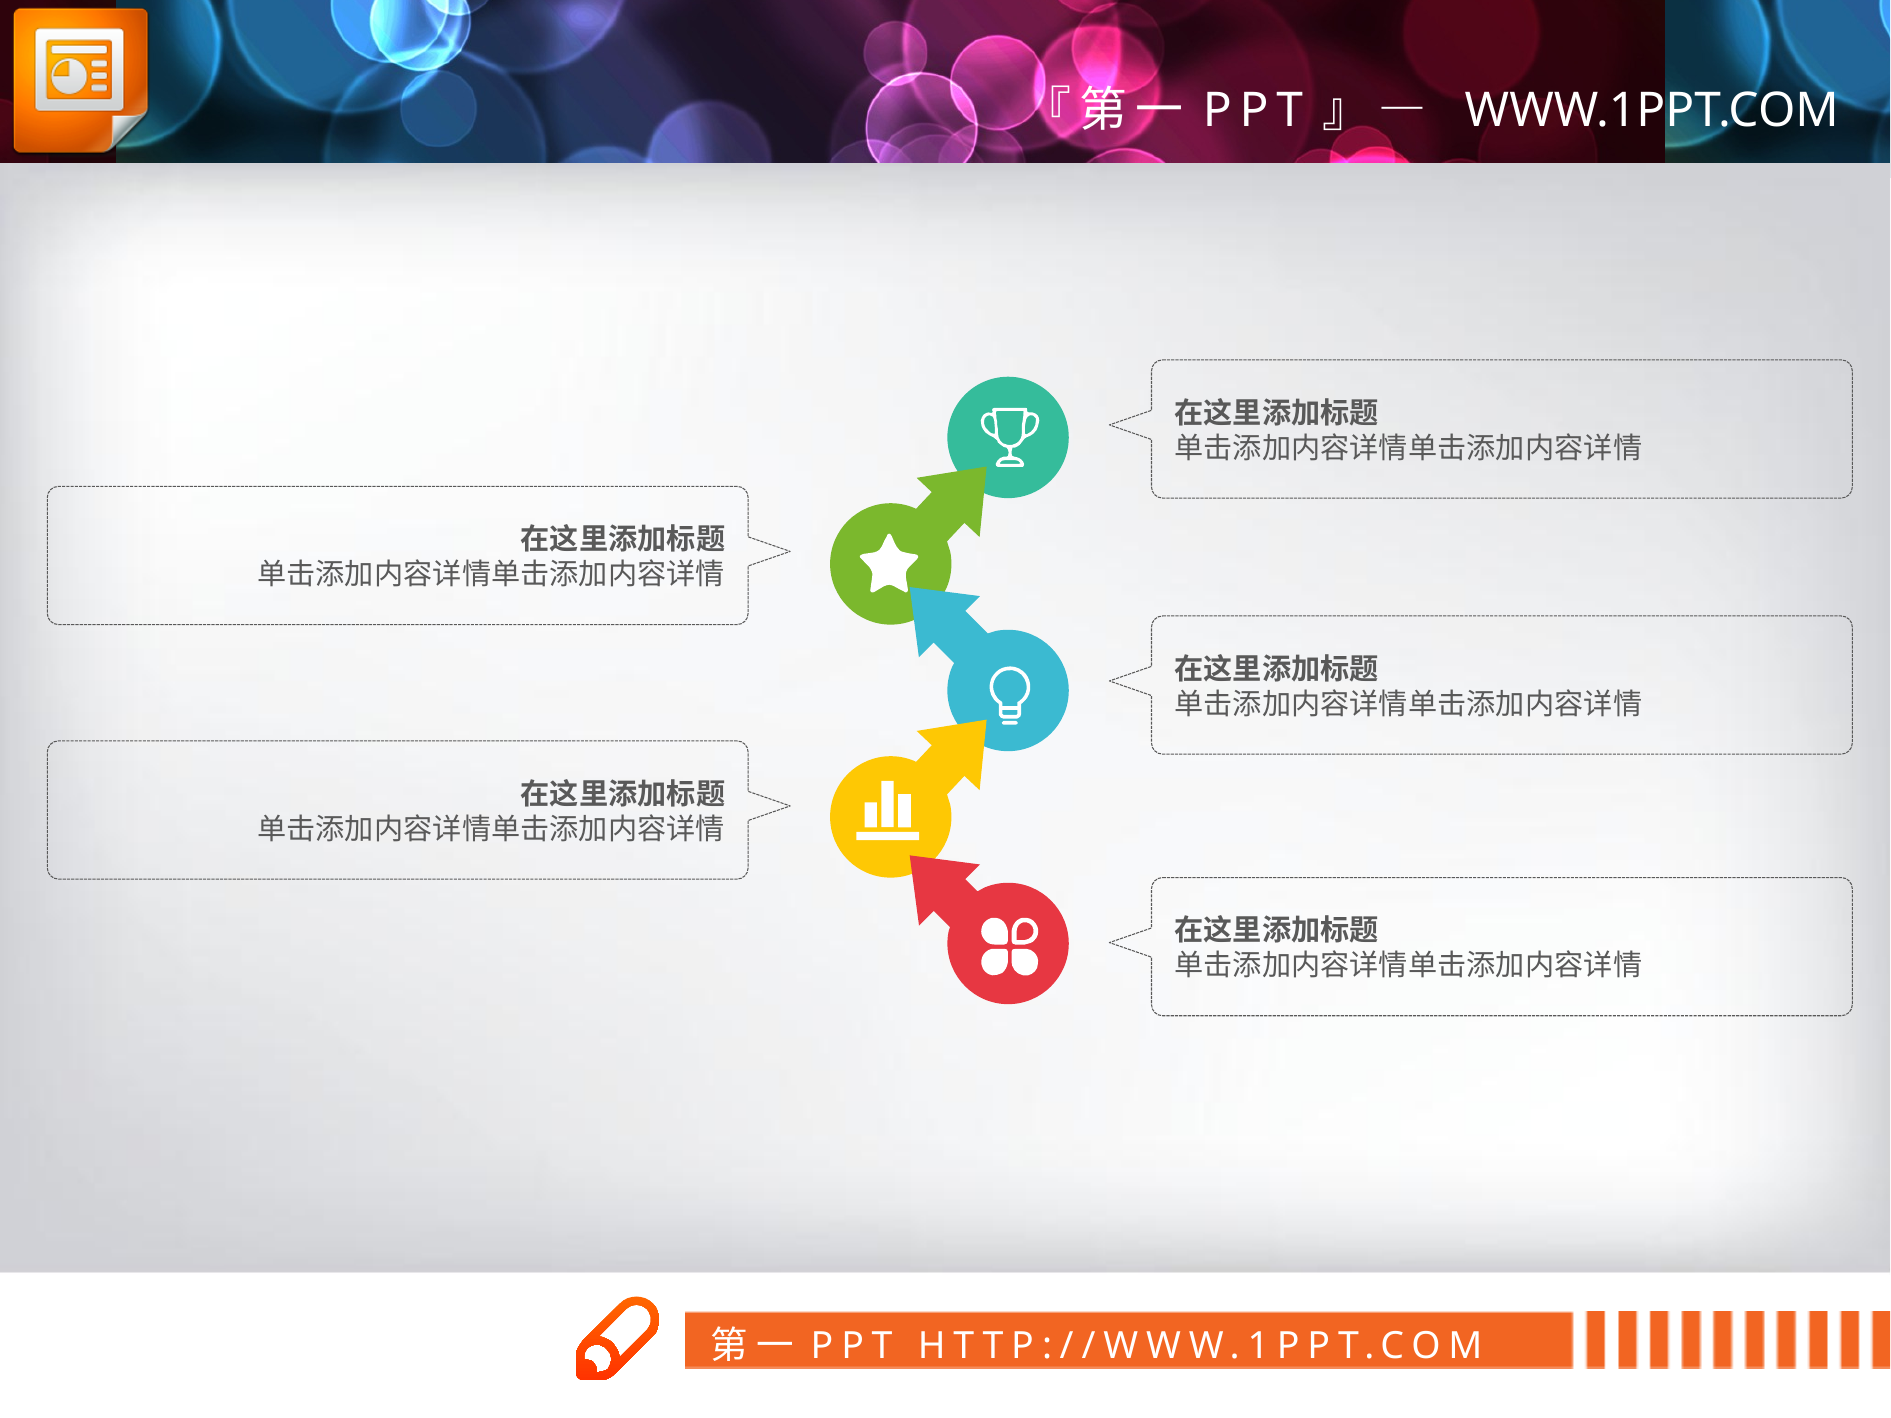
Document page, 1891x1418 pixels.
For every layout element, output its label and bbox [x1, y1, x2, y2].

picture [685, 1311, 1891, 1369]
text_box [46, 359, 1853, 1017]
picture [0, 0, 1891, 1275]
